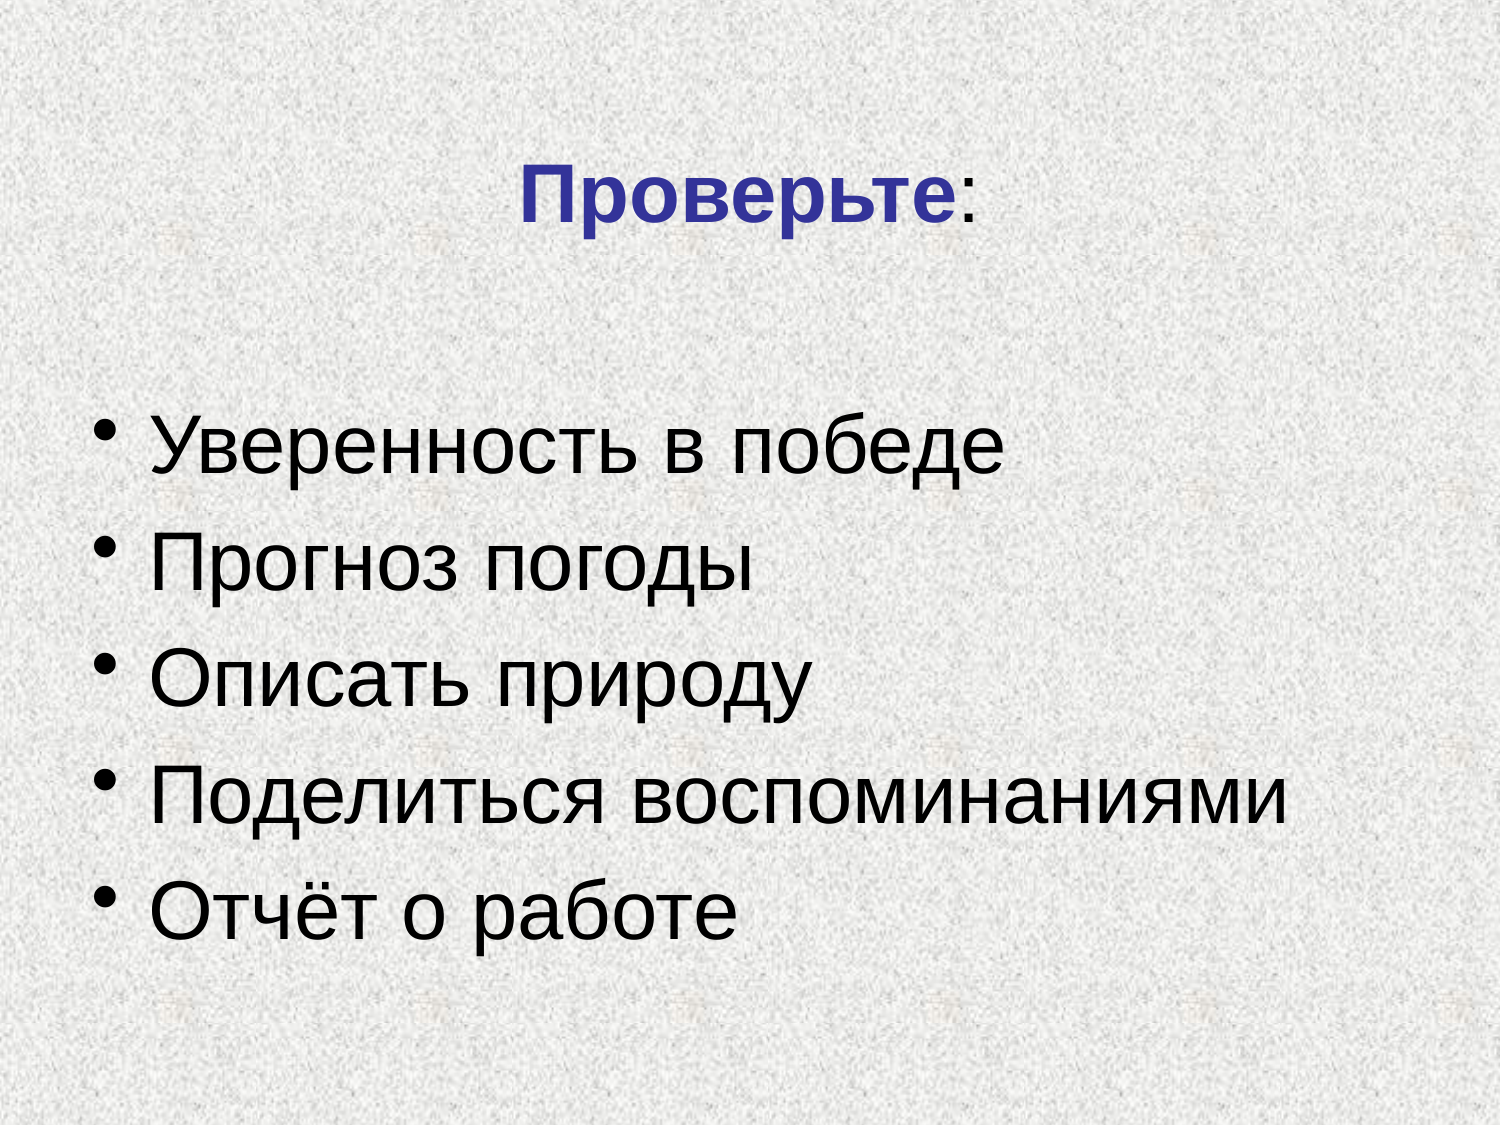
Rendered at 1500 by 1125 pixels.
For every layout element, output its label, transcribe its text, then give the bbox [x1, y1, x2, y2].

title Проверьте: [74, 44, 1426, 233]
picture [0, 0, 1500, 1125]
list Уверенность в победе Прогноз погоды Описать природу Поделиться воспоминаниями Отчёт о работе [76, 382, 1428, 1000]
